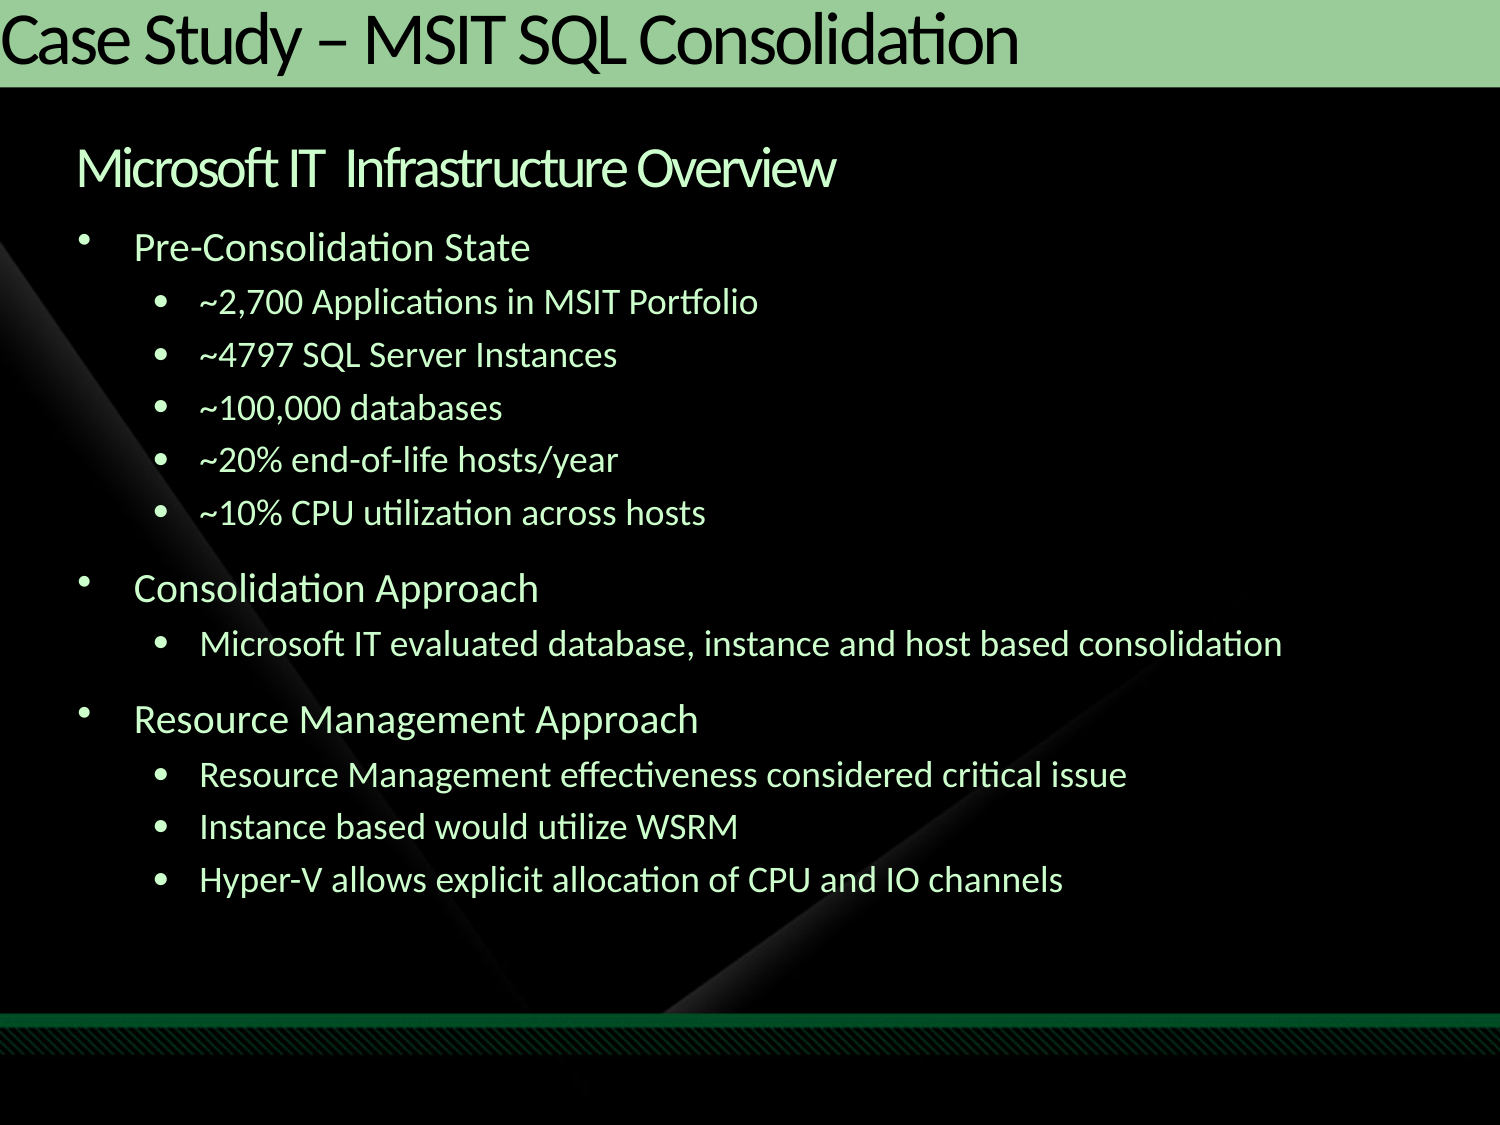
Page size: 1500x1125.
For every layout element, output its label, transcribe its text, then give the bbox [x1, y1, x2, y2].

text_box Pre-Consolidation State ~2,700 Applications in MSIT Portfolio ~4797 SQL Server Instances ~100,000 databases ~20% end-of-life hosts/year ~10% CPU utilization across hosts Consolidation Approach Microsoft IT evaluated database, instance and host based consolidation Resource Management Approach Resource Management effectiveness considered critical issue Instance based would utilize WSRM Hyper-V allows explicit allocation of CPU and IO channels [62, 212, 1438, 1050]
text_box Microsoft IT Infrastructure Overview [74, 137, 1456, 271]
picture [0, 88, 1500, 1125]
title Case Study – MSIT SQL Consolidation [0, 0, 1500, 88]
